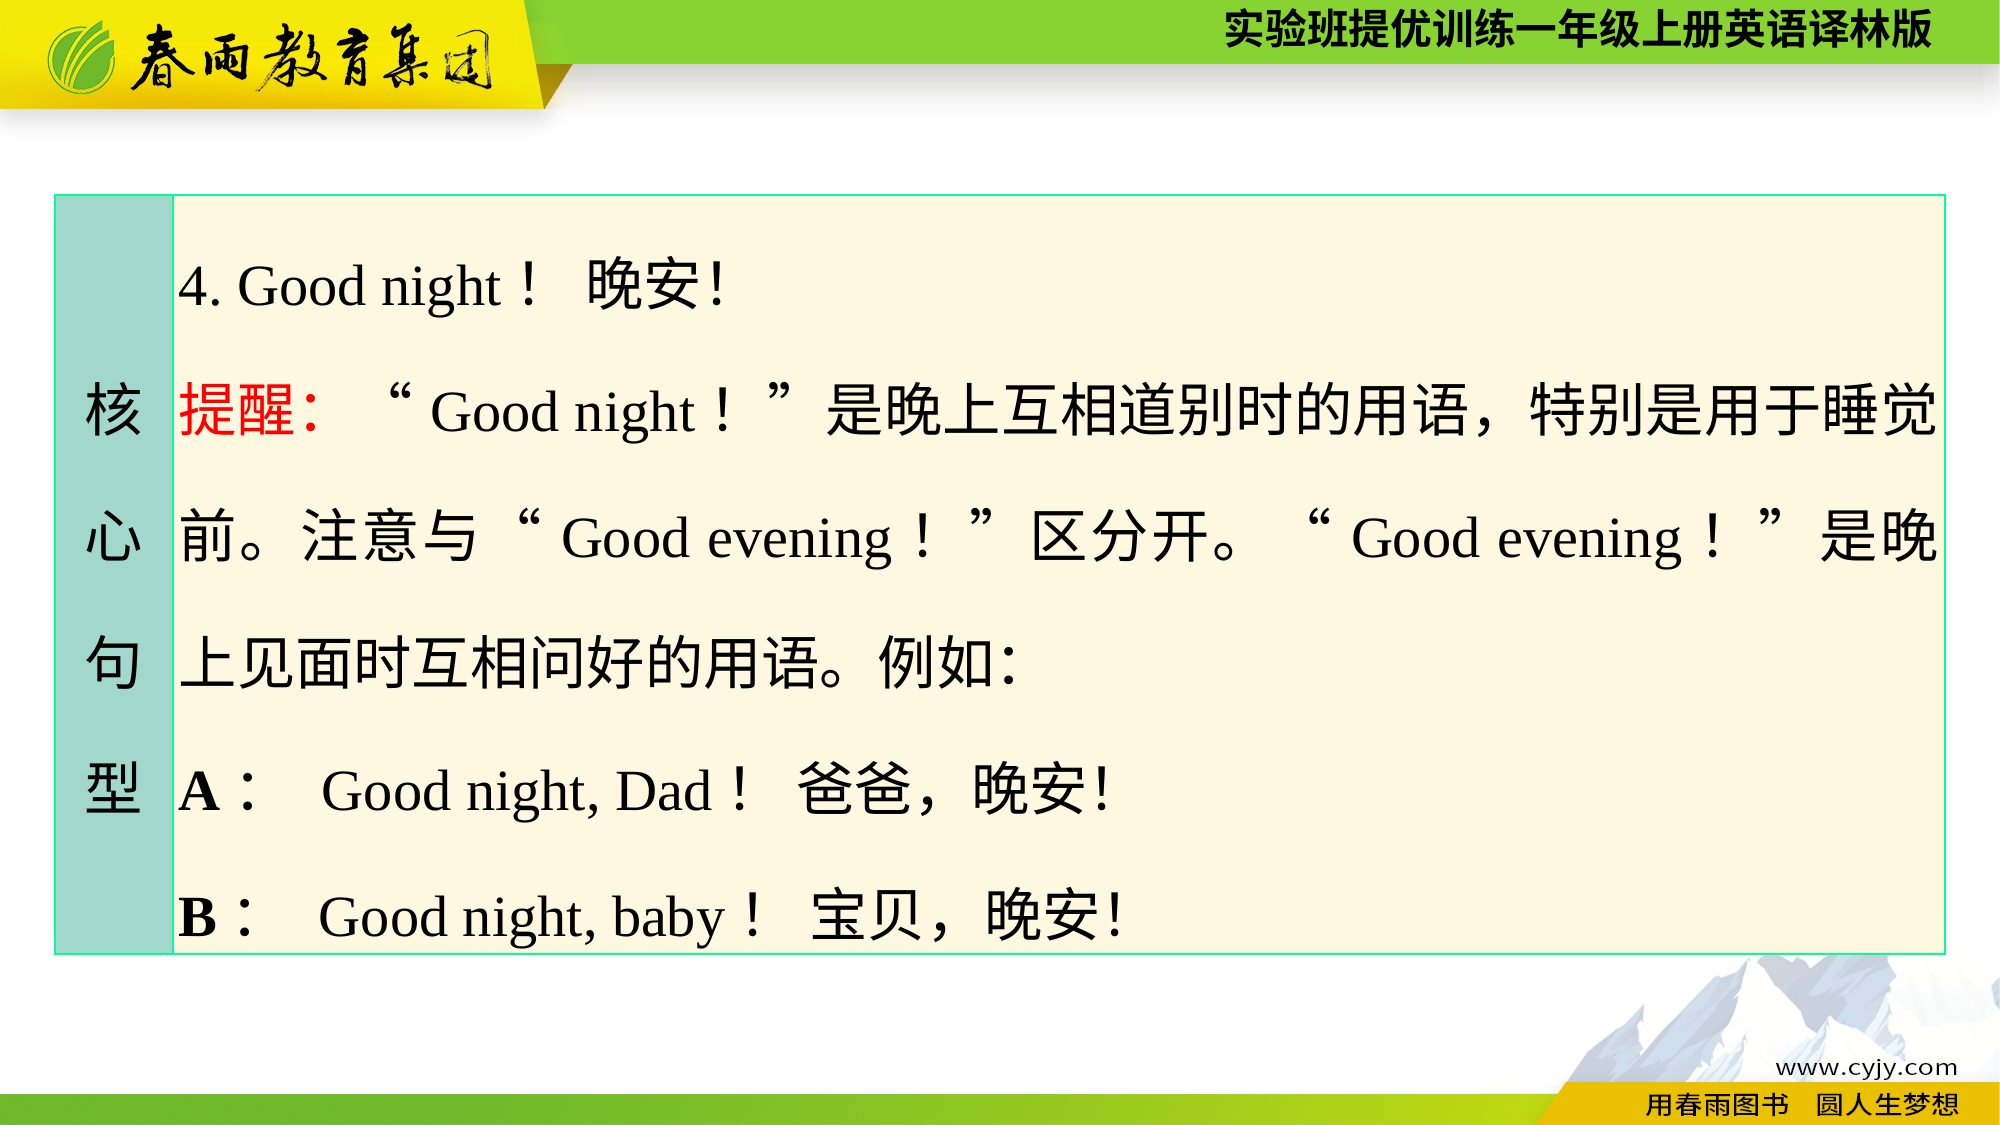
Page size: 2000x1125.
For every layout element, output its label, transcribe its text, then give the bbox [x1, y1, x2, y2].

picture [0, 0, 2000, 1125]
table_header 4. Good night！ 晚安！ 提醒：“Good night！”是晚上互相道别时的用语，特别是用于睡觉前。注意与“Good evening！”区分开。“Good evening！”是晚上见面时互相问好的用语。例如： A： Good night, Dad！ 爸爸，晚安！ B： Good night, baby！ 宝贝，晚安！ [174, 196, 1944, 953]
table_header 核 心 句 型 [56, 196, 172, 953]
